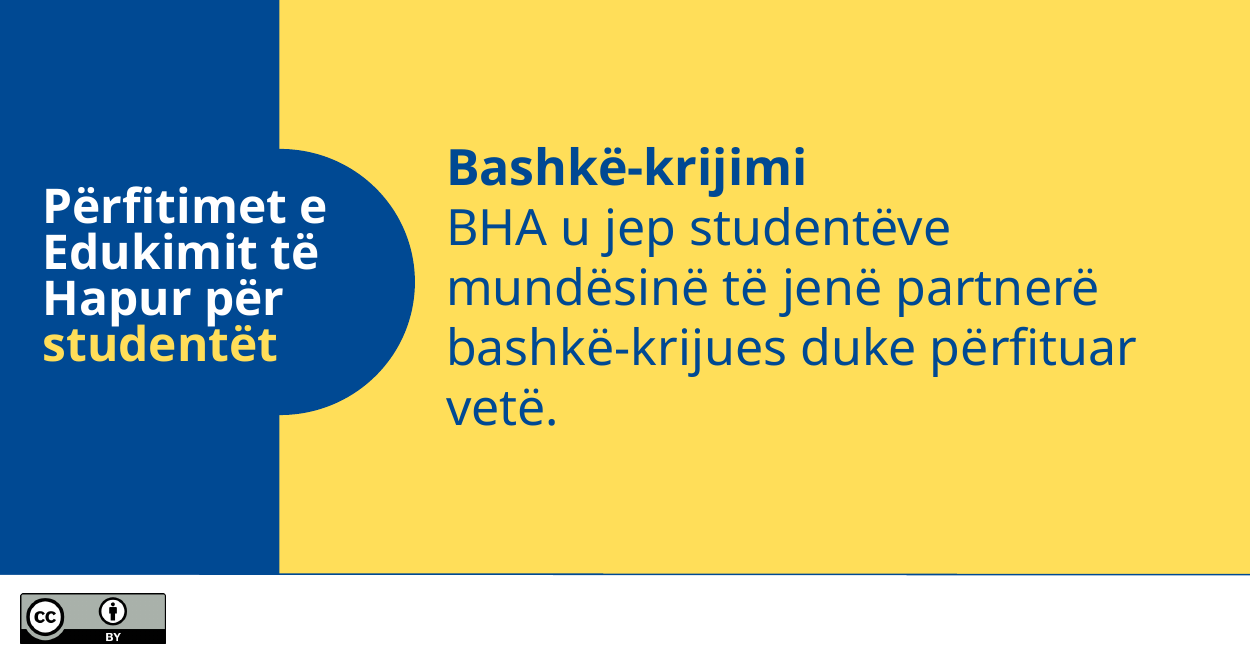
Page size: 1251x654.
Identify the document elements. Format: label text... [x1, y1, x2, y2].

text_box Bashkë-krijimi BHA u jep studentëve mundësinë të jenë partnerë bashkë-krijues duke përfituar vetë. [430, 120, 1210, 451]
text_box [196, 386, 365, 416]
text_box [0, 0, 280, 573]
text_box [0, 582, 1250, 654]
picture [20, 592, 166, 645]
text_box [368, 181, 415, 383]
text_box [206, 148, 355, 171]
text_box Përfitimet e Edukimit të Hapur për studentët [27, 171, 368, 386]
